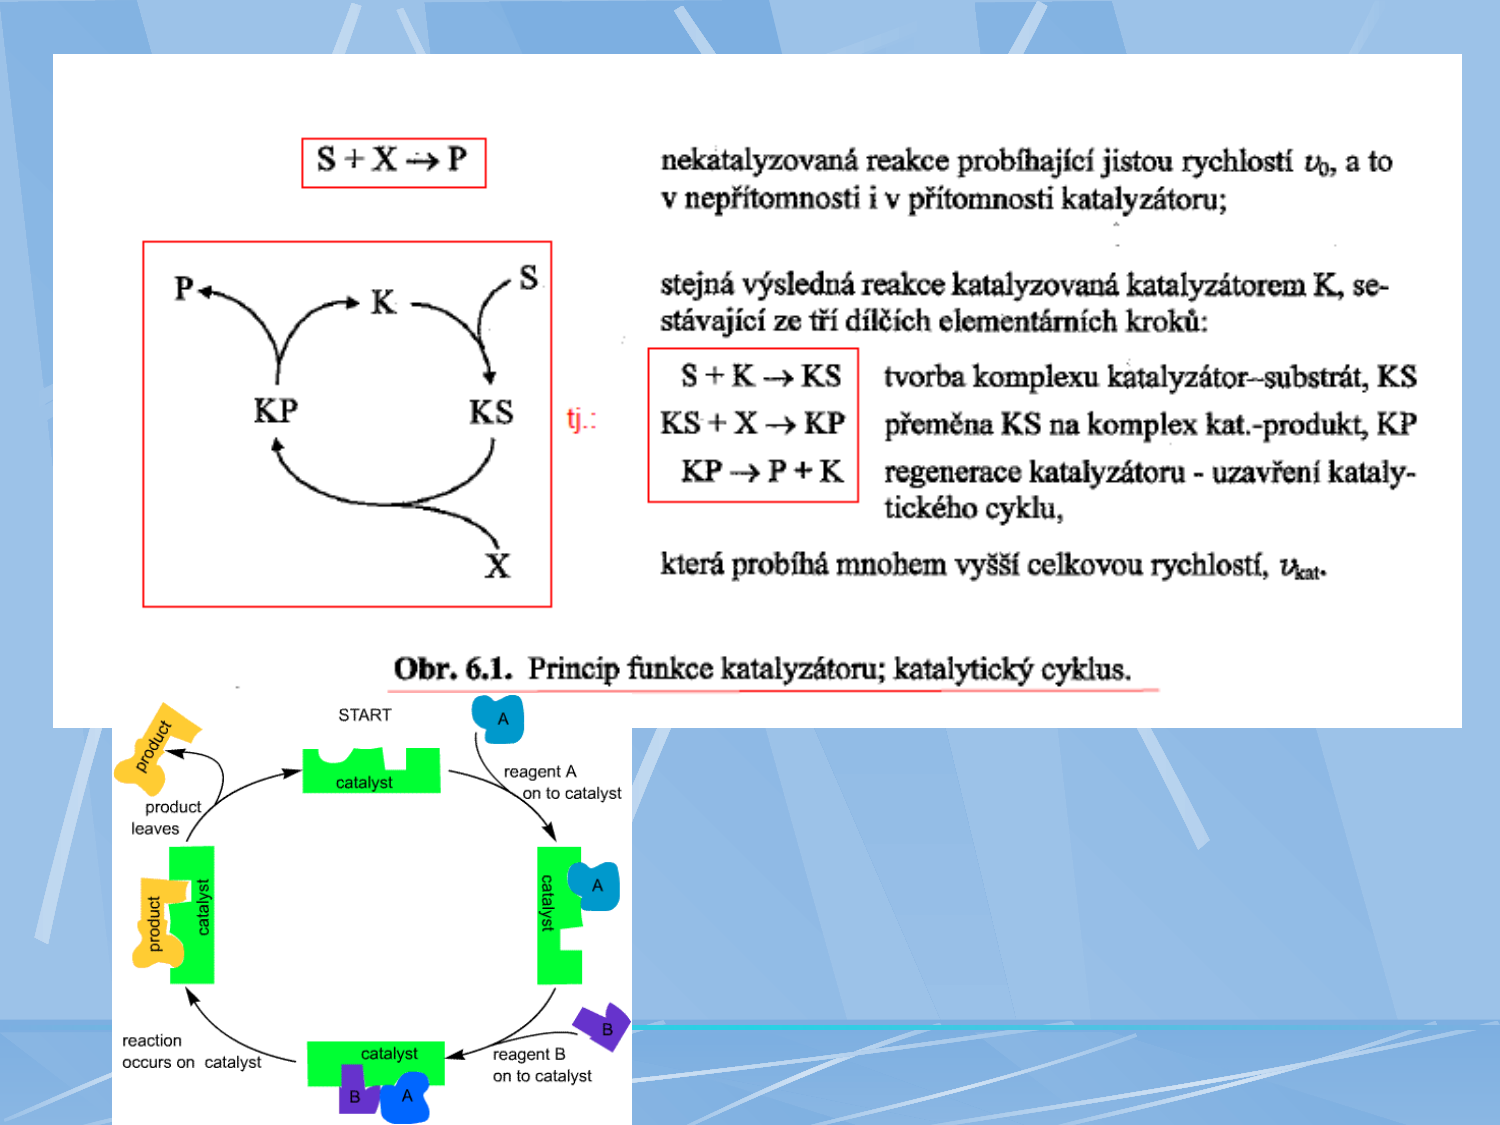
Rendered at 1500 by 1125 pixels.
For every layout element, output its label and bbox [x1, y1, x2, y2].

picture [52, 54, 1462, 1125]
